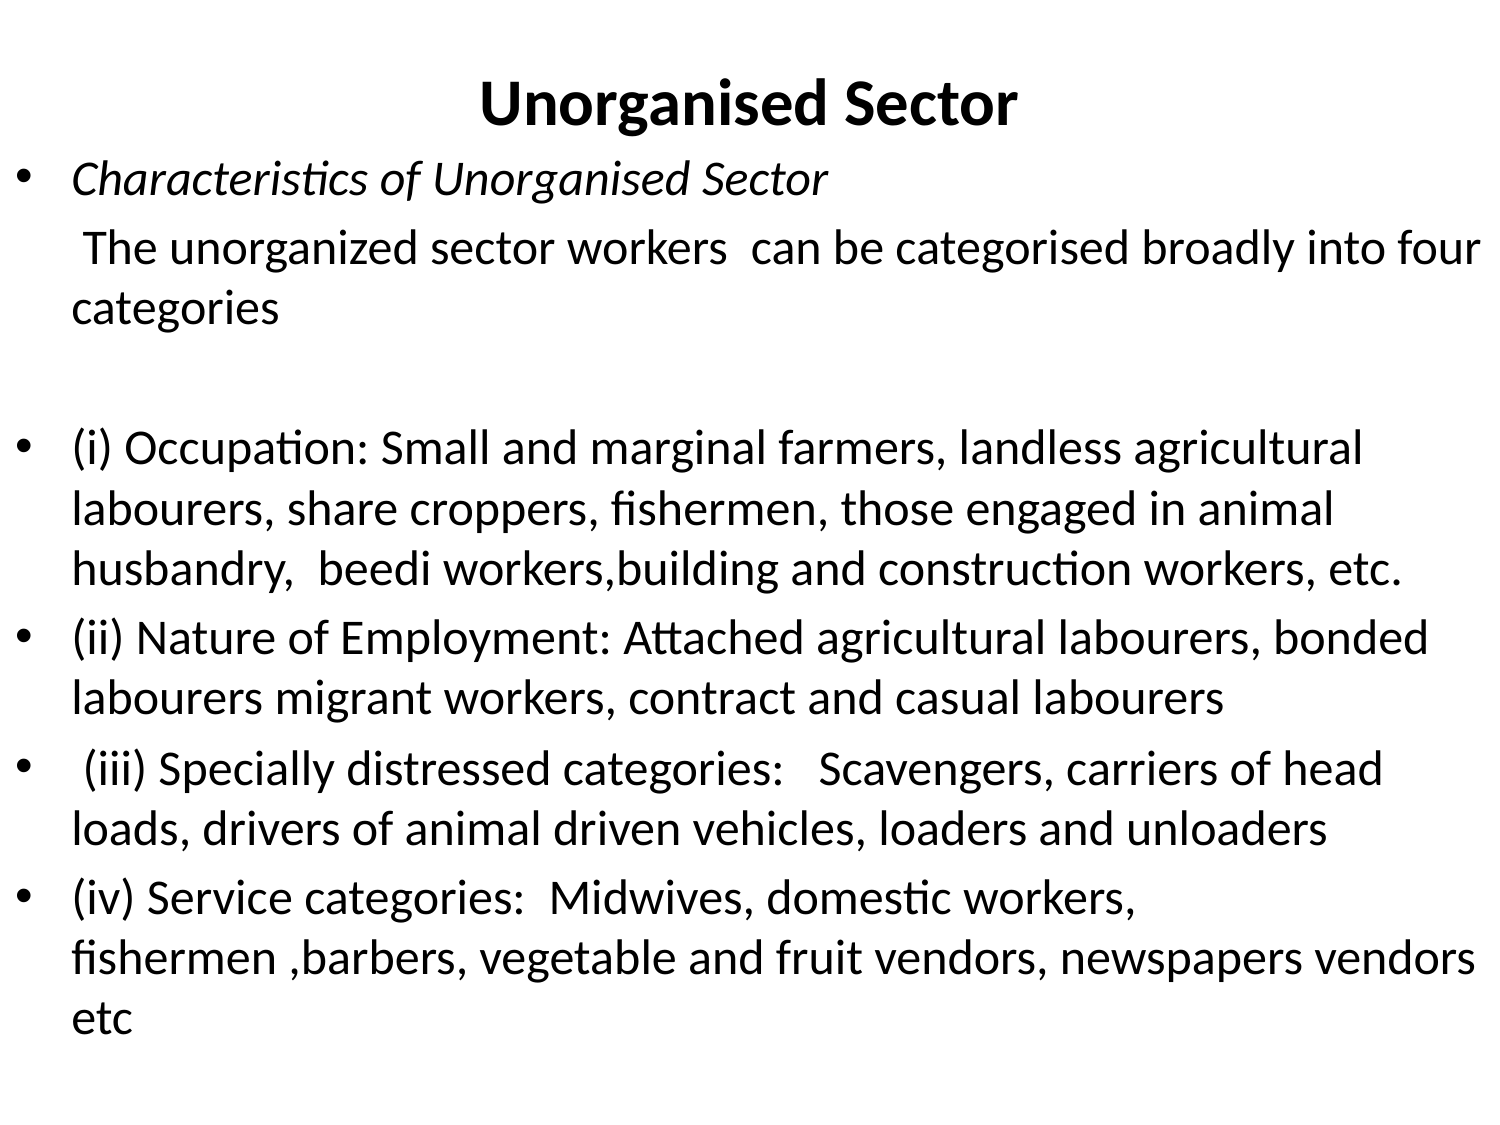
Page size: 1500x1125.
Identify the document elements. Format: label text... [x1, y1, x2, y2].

title Unorganised Sector [75, 45, 1425, 137]
list Characteristics of Unorganised Sector The unorganized sector workers can be categorised broadly into four categories (i) Occupation: Small and marginal farmers, landless agricultural labourers, share croppers, fishermen, those engaged in animal husbandry, beedi workers,building and construction workers, etc. (ii) Nature of Employment: Attached agricultural labourers, bonded labourers migrant workers, contract and casual labourers (iii) Specially distressed categories: Scavengers, carriers of head loads, drivers of animal driven vehicles, loaders and unloaders (iv) Service categories: Midwives, domestic workers, fishermen ,barbers, vegetable and fruit vendors, newspapers vendors etc [0, 137, 1500, 1125]
